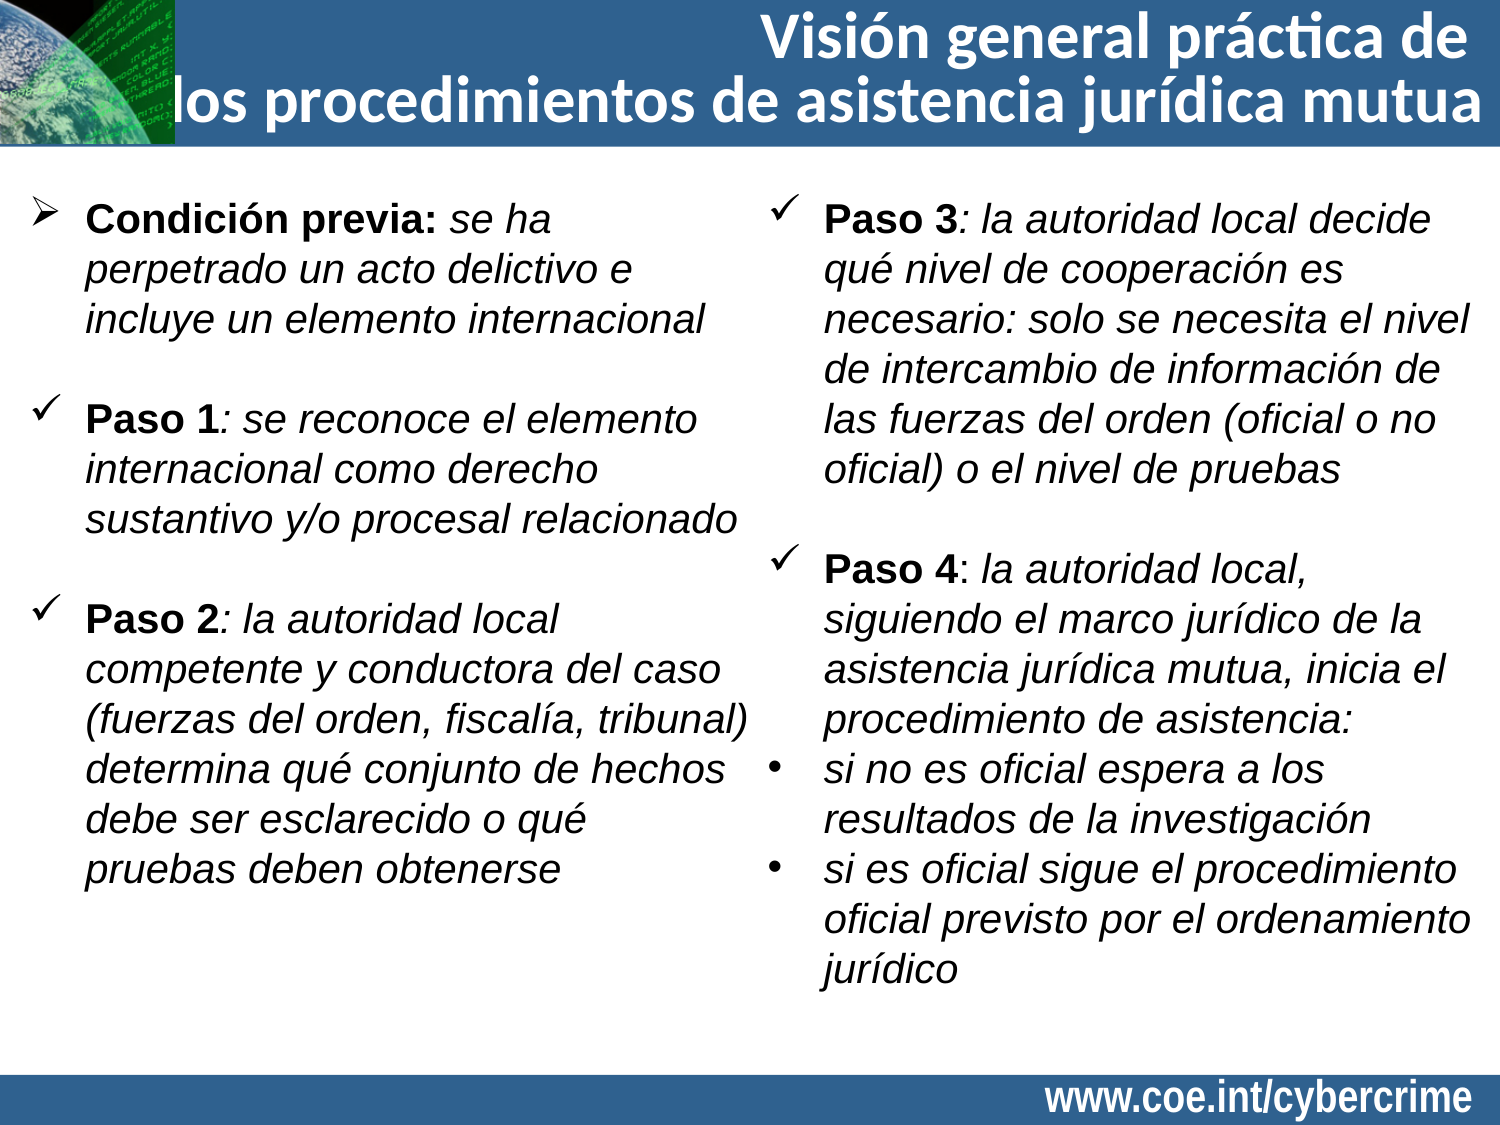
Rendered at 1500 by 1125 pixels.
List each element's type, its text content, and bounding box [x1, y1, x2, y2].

text_box Paso 3: la autoridad local decide qué nivel de cooperación es necesario: solo se necesita el nivel de intercambio de información de las fuerzas del orden (oficial o no oficial) o el nivel de pruebas Paso 4: la autoridad local, siguiendo el marco jurídico de la asistencia jurídica mutua, inicia el procedimiento de asistencia: si no es oficial espera a los resultados de la investigación si es oficial sigue el procedimiento oficial previsto por el ordenamiento jurídico [752, 183, 1500, 1054]
text_box Visión general práctica de los procedimientos de asistencia jurídica mutua [177, 0, 1500, 149]
picture [0, 0, 175, 144]
text_box Condición previa: se ha perpetrado un acto delictivo e incluye un elemento internacional Paso 1: se reconoce el elemento internacional como derecho sustantivo y/o procesal relacionado Paso 2: la autoridad local competente y conductora del caso (fuerzas del orden, fiscalía, tribunal) determina qué conjunto de hechos debe ser esclarecido o qué pruebas deben obtenerse [14, 183, 752, 954]
text_box [0, 1073, 1030, 1125]
text_box www.coe.int/cybercrime [1030, 1059, 1500, 1125]
